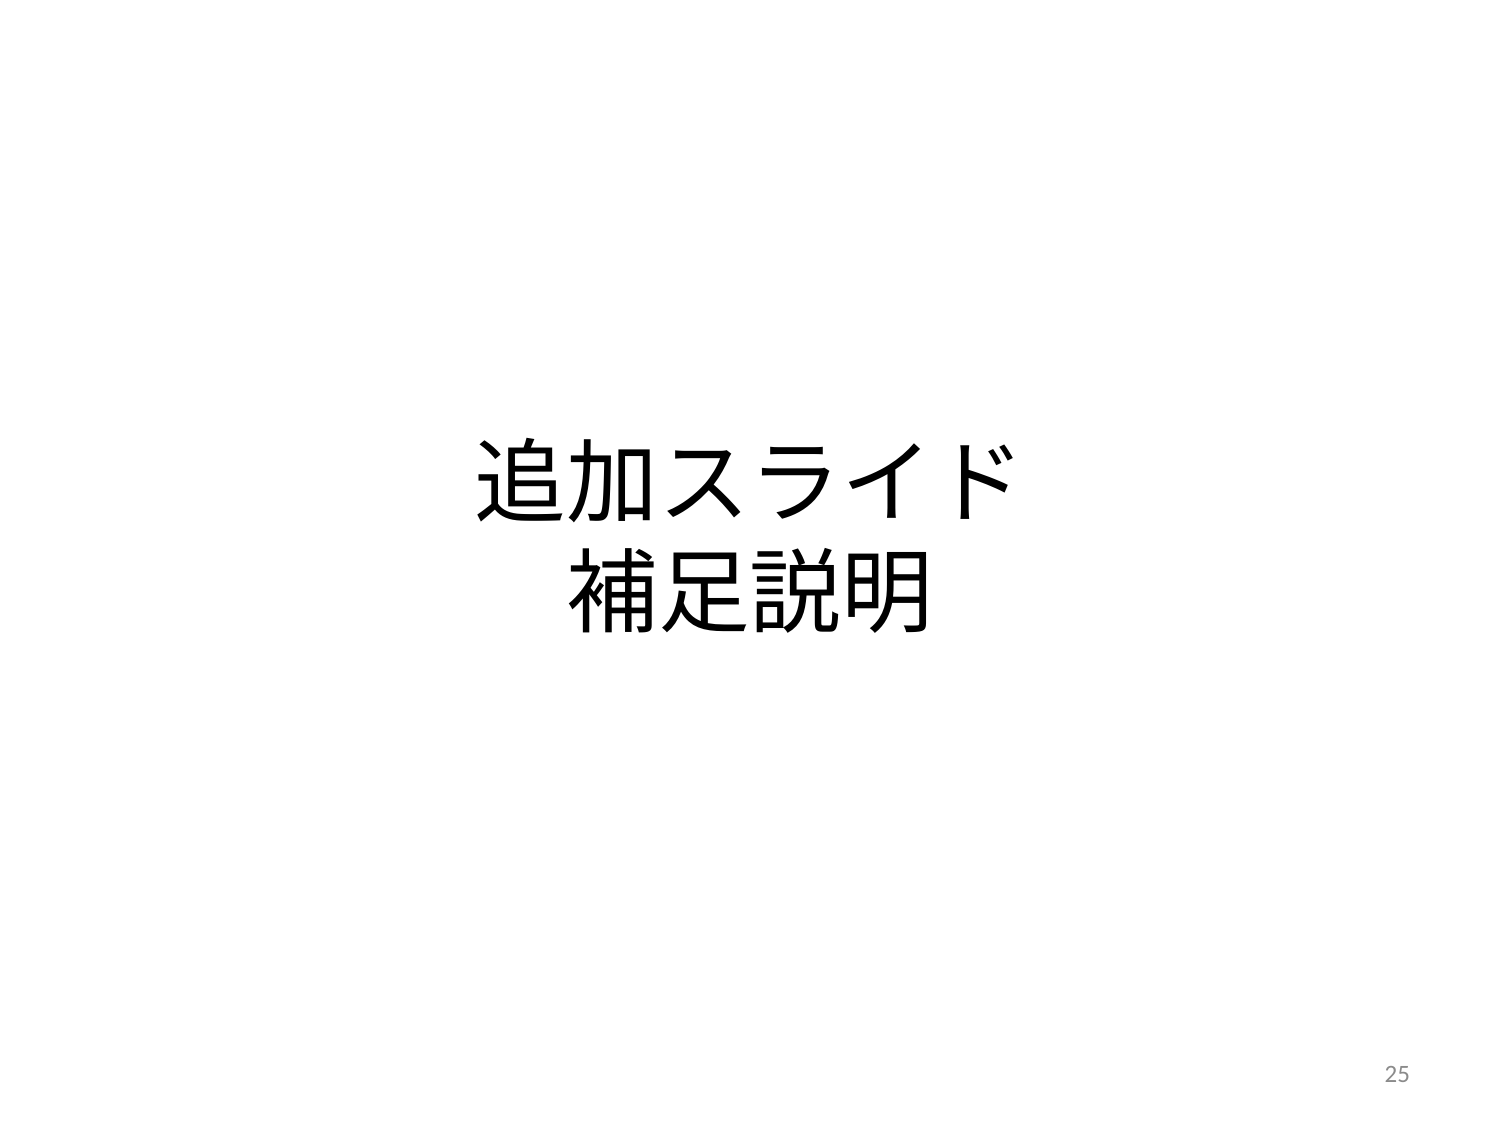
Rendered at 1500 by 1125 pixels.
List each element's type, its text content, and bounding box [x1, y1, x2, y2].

title 追加スライド 補足説明 [75, 339, 1425, 729]
slide_number 25 [1074, 1042, 1425, 1103]
